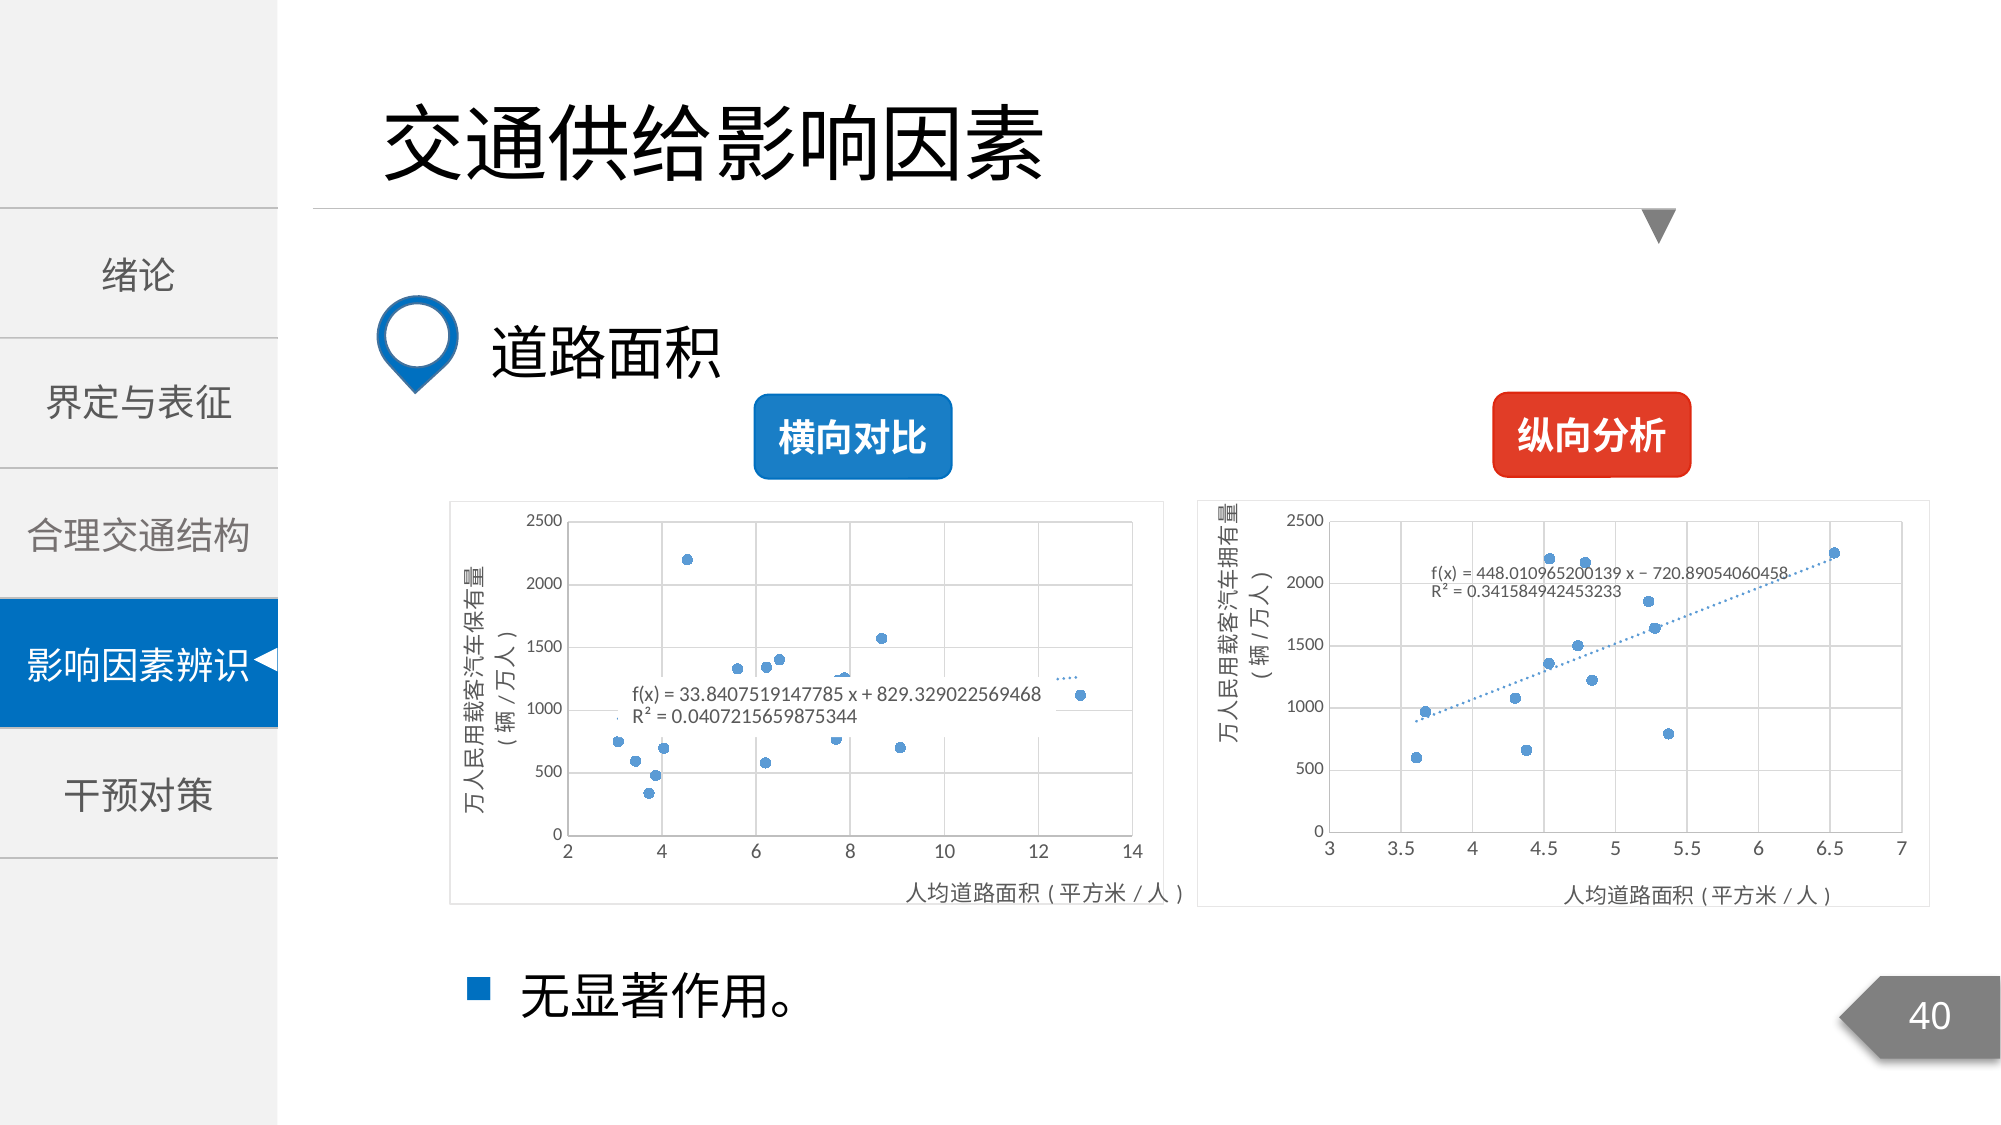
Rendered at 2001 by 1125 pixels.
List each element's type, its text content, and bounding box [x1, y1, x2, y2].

text_box 无显著作用。 [449, 956, 1677, 1032]
chart [1197, 500, 1930, 917]
text_box [1641, 209, 1677, 244]
chart [449, 500, 1188, 914]
text_box 横向对比 [753, 393, 953, 480]
text_box 纵向分析 [1492, 391, 1692, 478]
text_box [377, 296, 458, 377]
text_box 道路面积 [475, 308, 739, 394]
